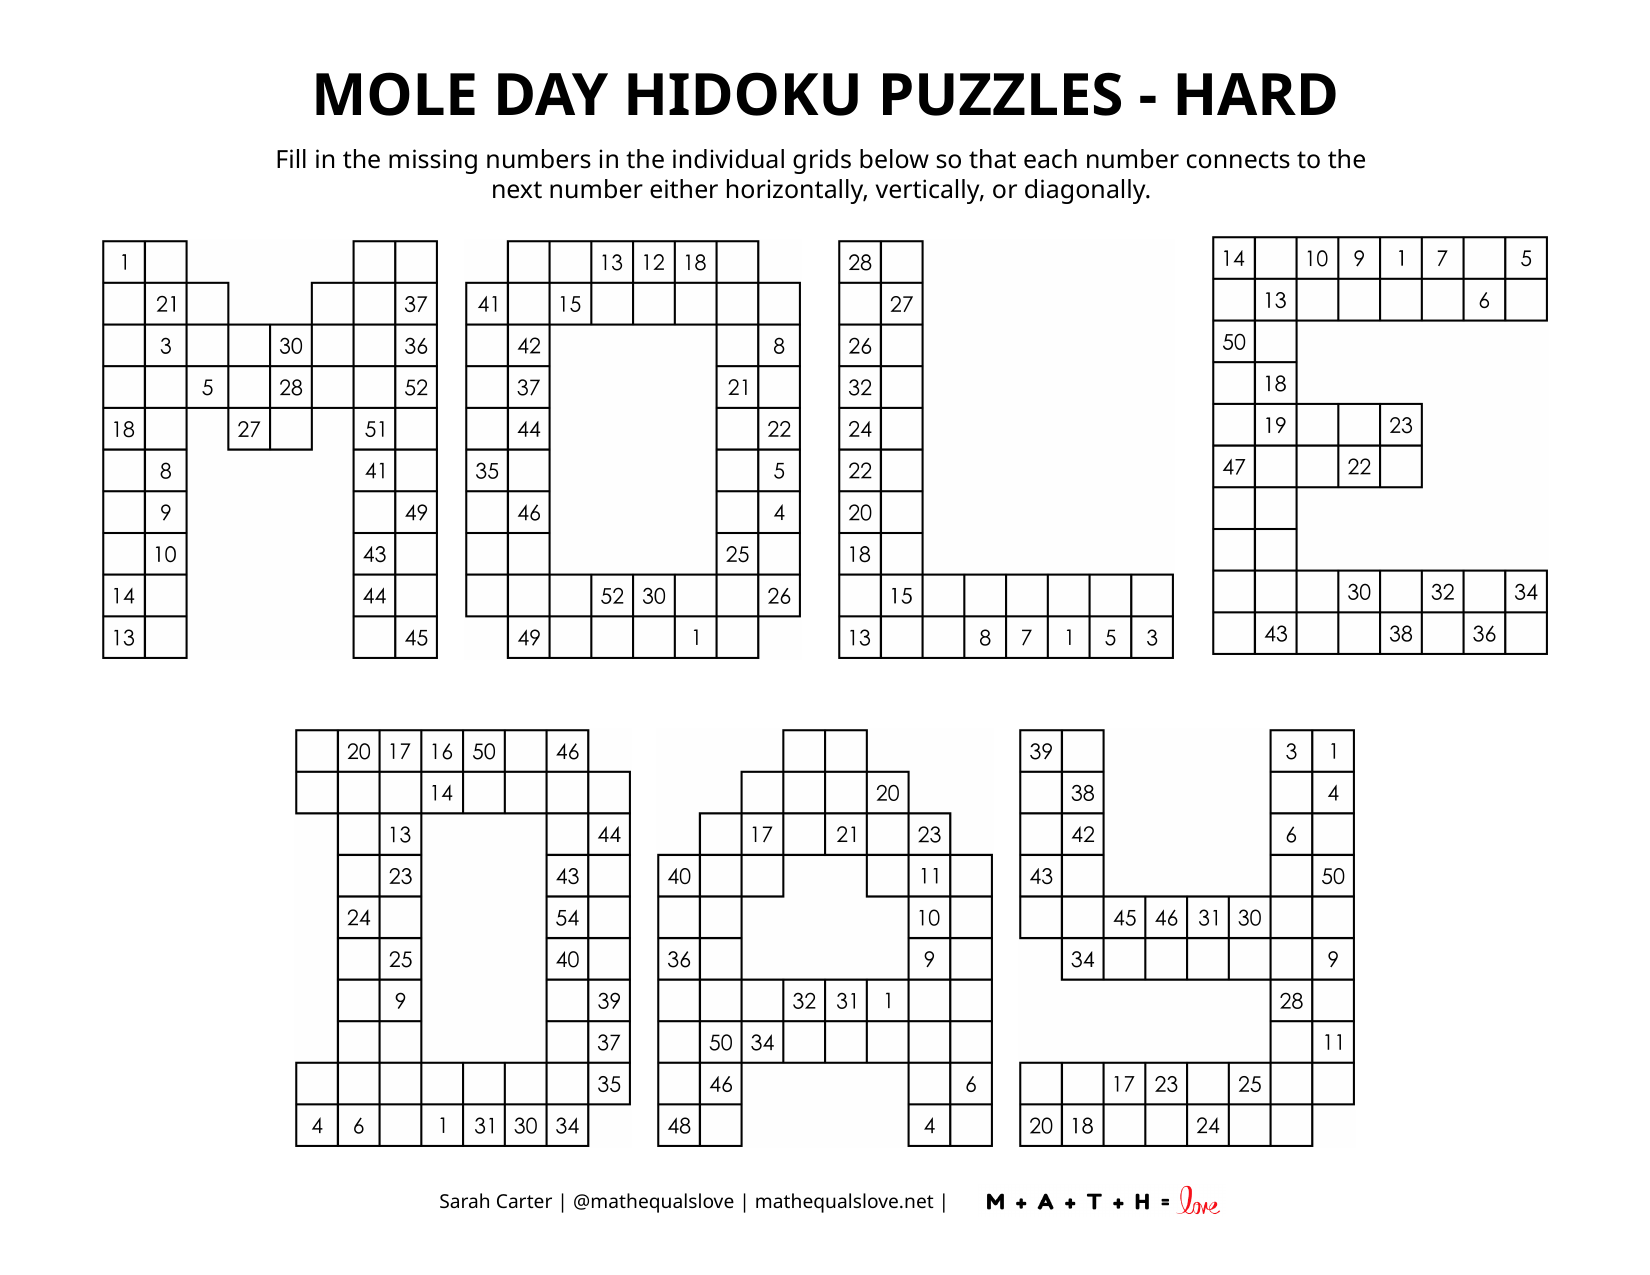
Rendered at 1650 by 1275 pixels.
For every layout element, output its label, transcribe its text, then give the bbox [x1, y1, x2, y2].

picture [655, 727, 994, 1149]
picture [837, 238, 1176, 660]
text_box Sarah Carter | @mathequalslove | mathequalslove.net | [424, 1182, 1259, 1220]
picture [978, 1183, 1226, 1218]
text_box Fill in the missing numbers in the individual grids below so that each number connects to the next number either horizontally, vertically, or diagonally. [0, 135, 1650, 211]
text_box MOLE DAY HIDOKU PUZZLES - HARD [76, 50, 1574, 135]
picture [1210, 235, 1549, 657]
picture [293, 727, 632, 1149]
picture [101, 238, 440, 660]
picture [464, 238, 802, 660]
picture [1018, 727, 1357, 1149]
